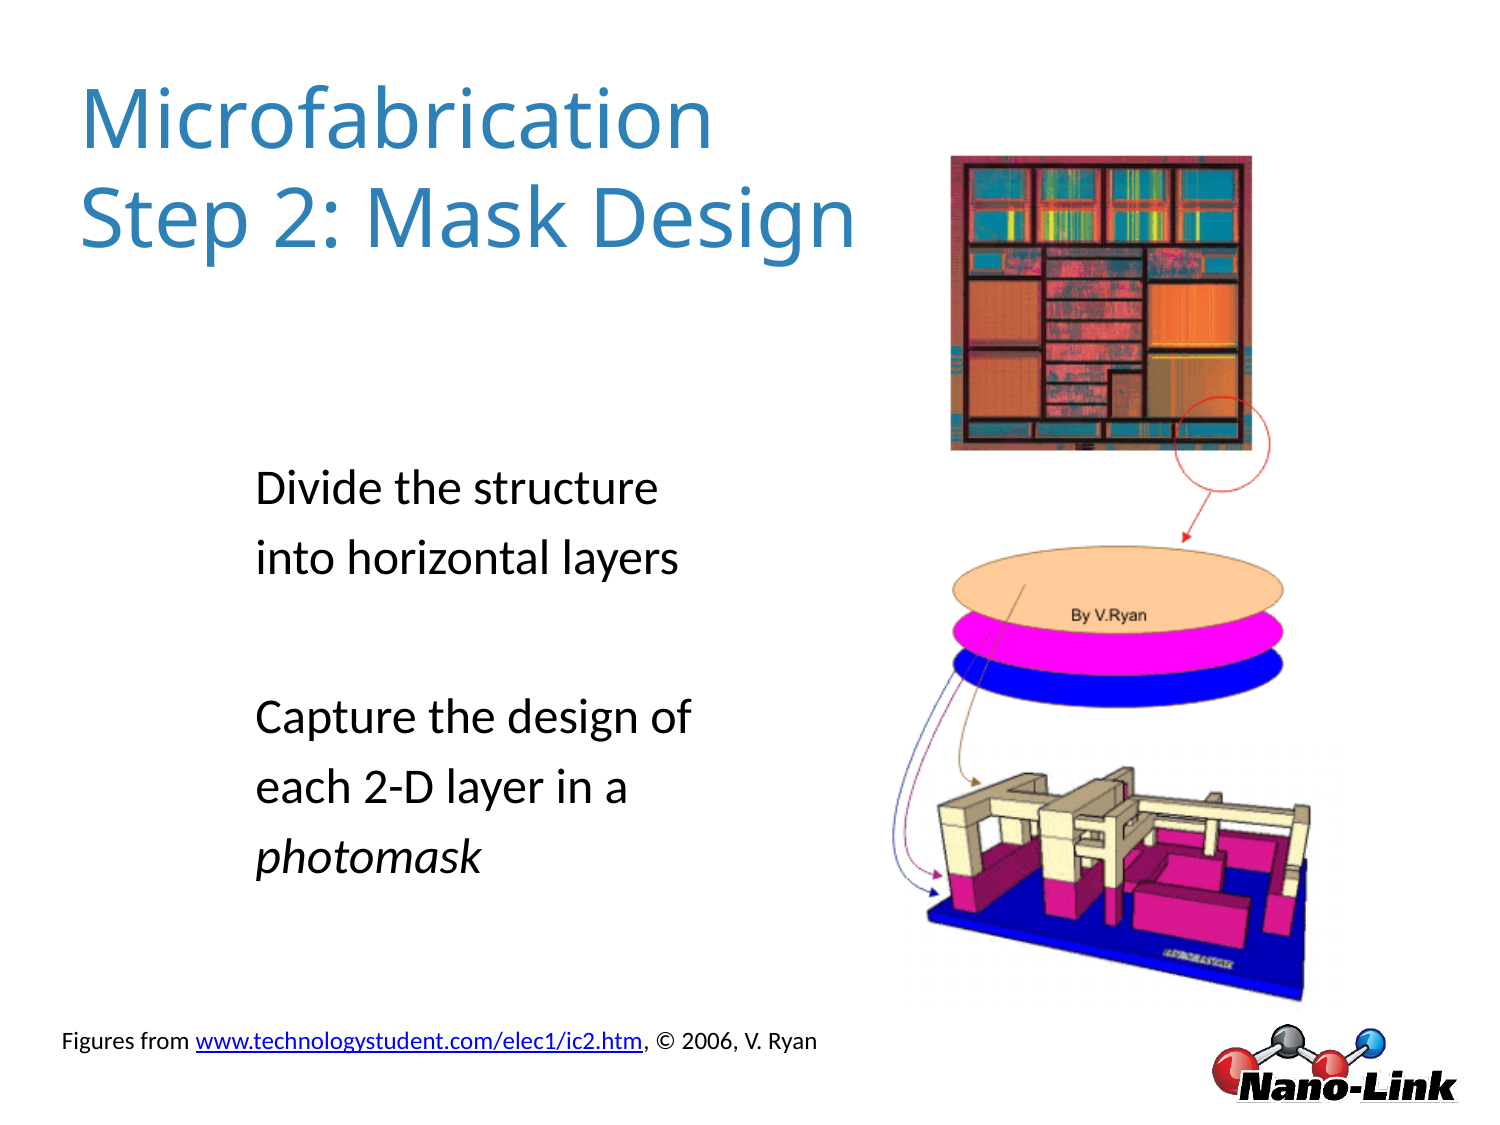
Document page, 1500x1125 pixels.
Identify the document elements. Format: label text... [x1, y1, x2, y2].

picture [885, 107, 1346, 1018]
text_box Figures from www.technologystudent.com/elec1/ic2.htm, © 2006, V. Ryan [47, 1016, 929, 1062]
picture [1212, 1024, 1463, 1103]
list Divide the structure into horizontal layers Capture the design of each 2-D layer in a photomask [165, 376, 785, 951]
title Microfabrication Step 2: Mask Design [64, 58, 875, 288]
